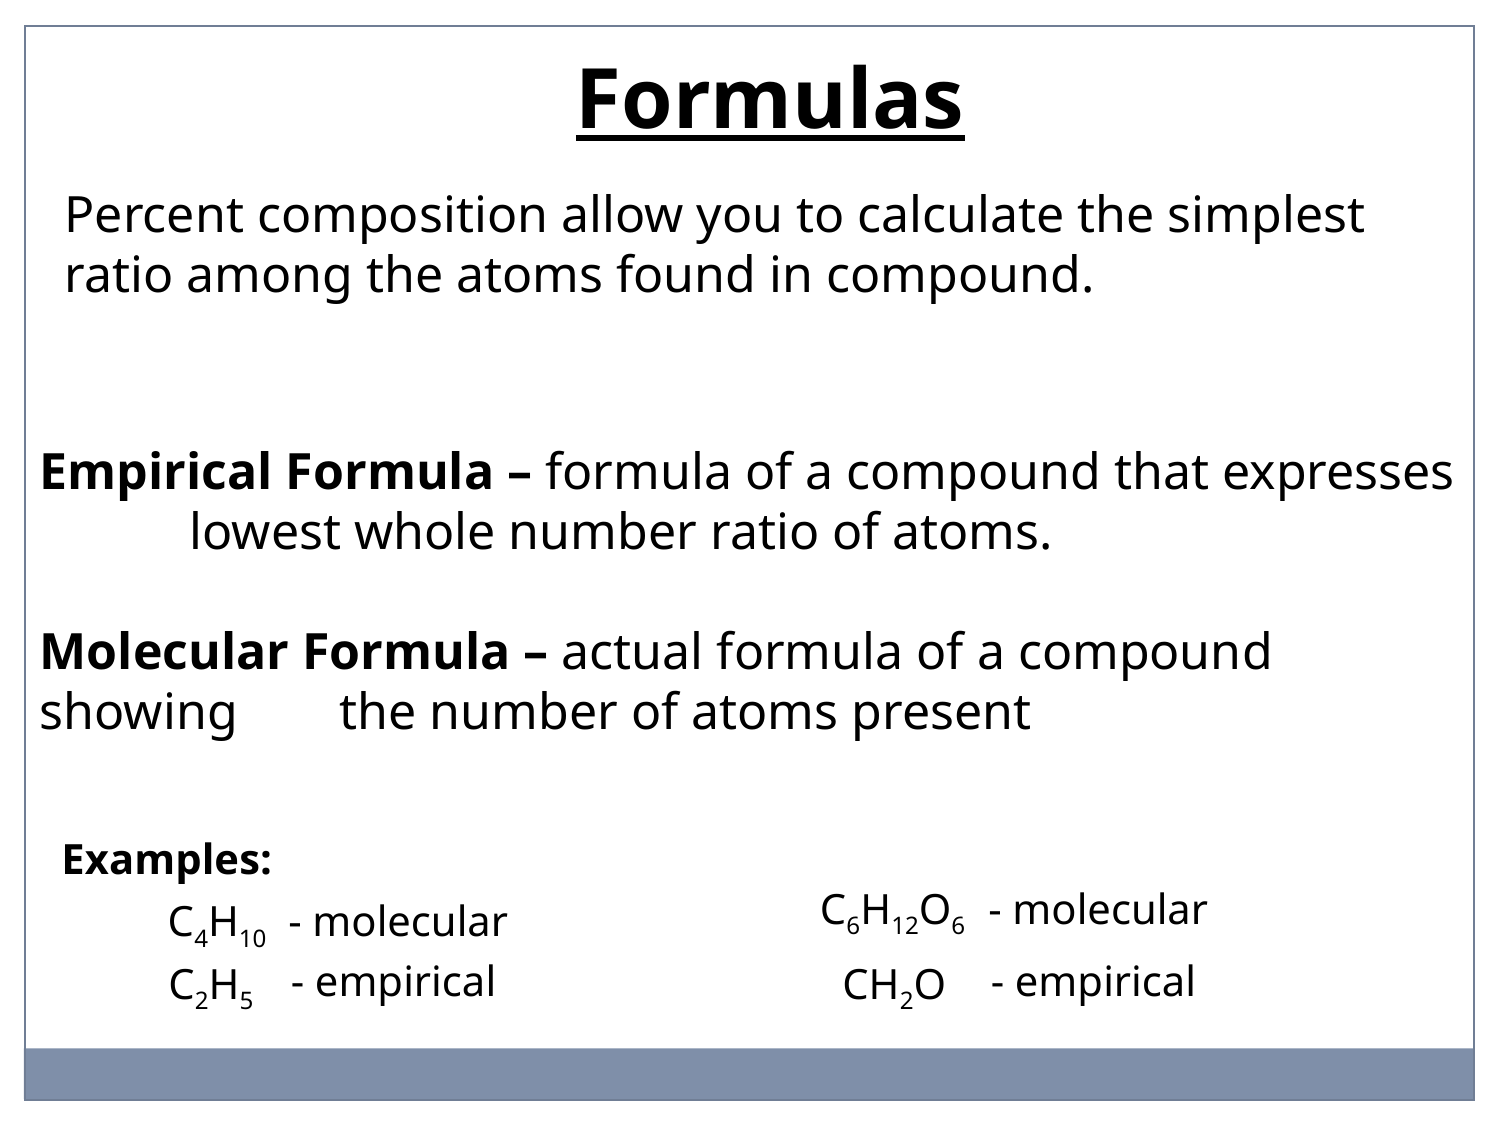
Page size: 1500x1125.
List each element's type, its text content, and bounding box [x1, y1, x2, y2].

text_box Percent composition allow you to calculate the simplest ratio among the atoms found in compound. [50, 174, 1450, 310]
text_box - molecular [273, 887, 524, 953]
text_box Formulas [561, 37, 980, 153]
text_box CH2O [827, 950, 961, 1022]
text_box C6H12O6 [805, 875, 981, 947]
text_box C4H10 [153, 887, 276, 960]
text_box - molecular [973, 875, 1224, 940]
text_box Empirical Formula – formula of a compound that expresses lowest whole number ratio of atoms. Molecular Formula – actual formula of a compound showing the number of atoms present [24, 431, 1475, 747]
text_box - empirical [276, 946, 512, 1012]
text_box C2H5 [153, 950, 269, 1022]
text_box Examples: [46, 825, 287, 890]
text_box - empirical [976, 946, 1212, 1012]
